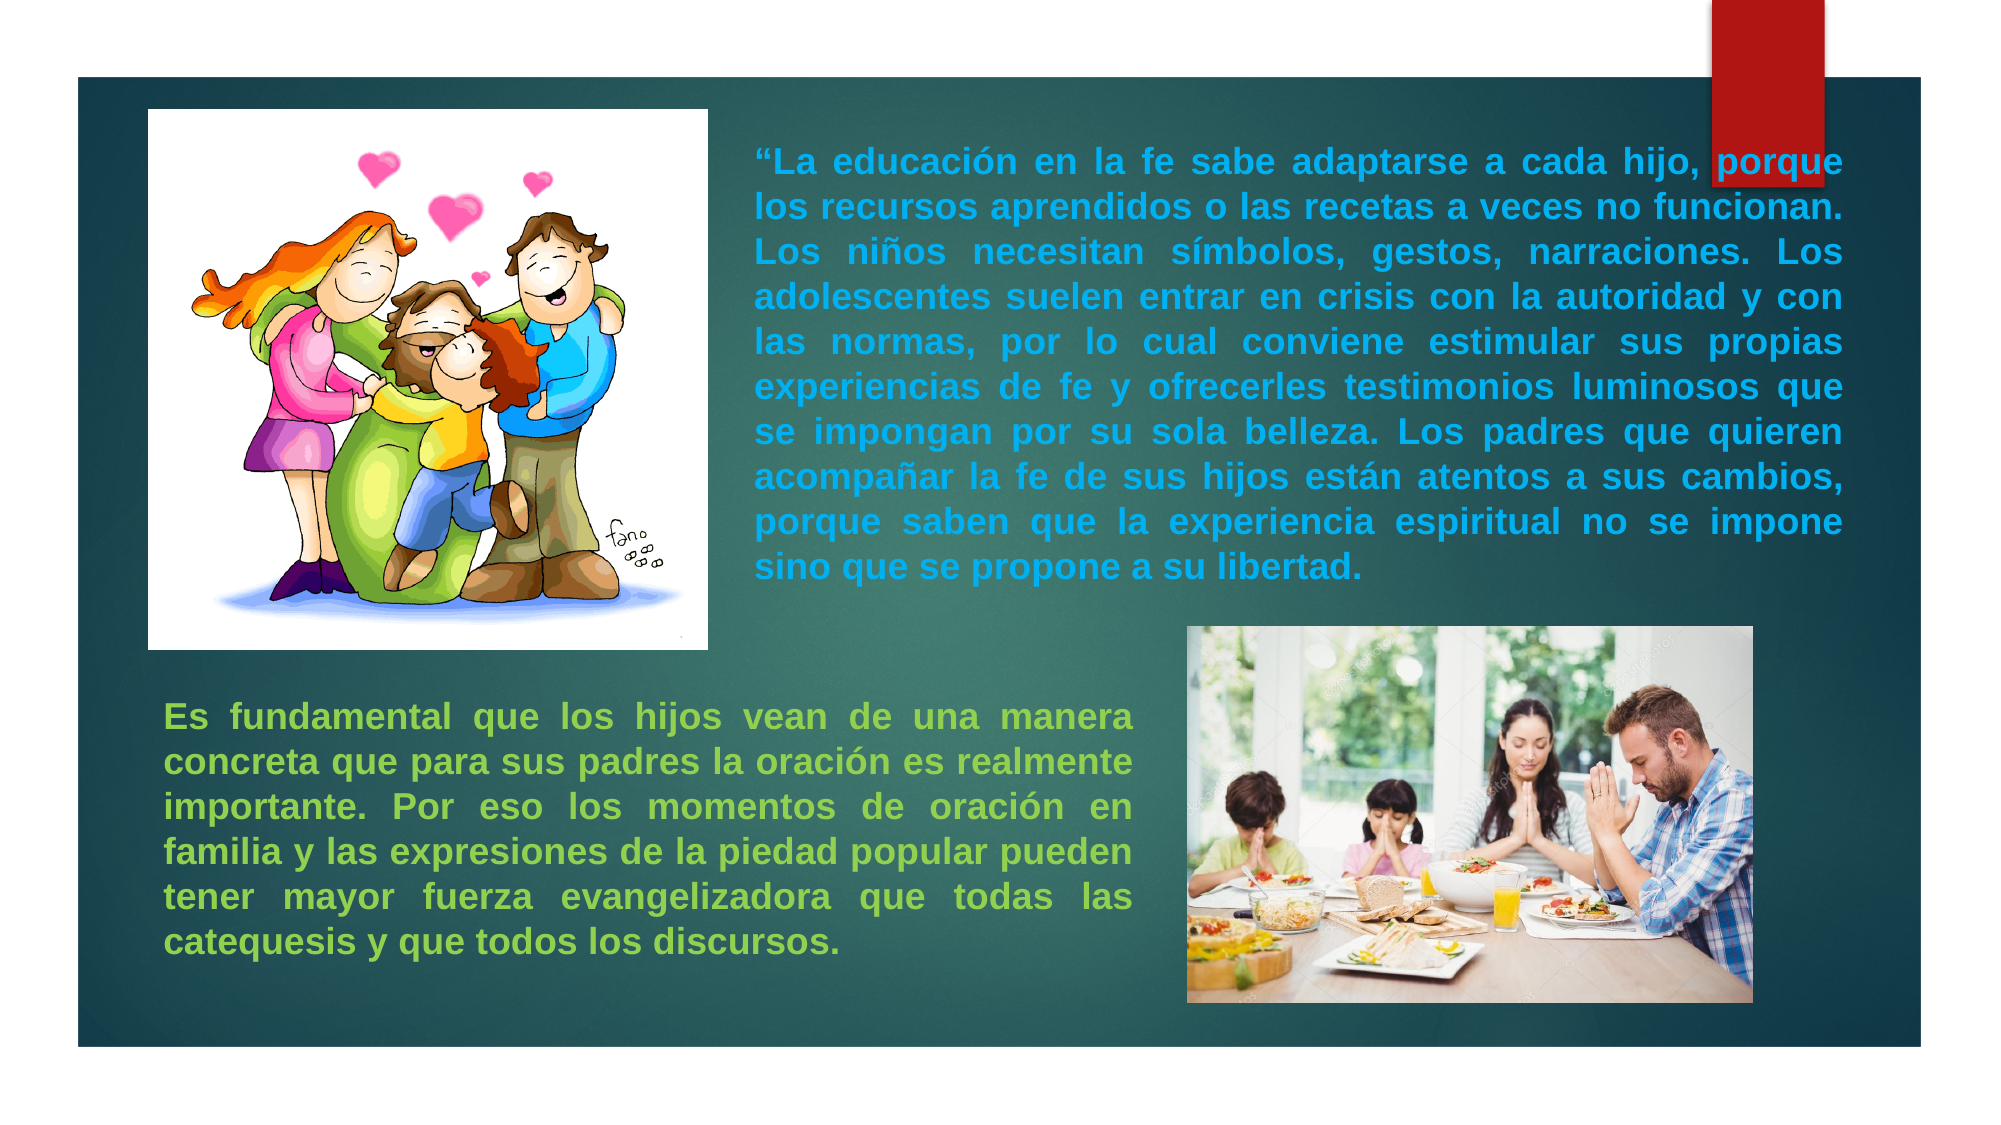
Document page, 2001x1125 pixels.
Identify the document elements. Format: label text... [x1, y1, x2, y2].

picture [148, 109, 708, 651]
text_box “La educación en la fe sabe adaptarse a cada hijo, porque los recursos aprendidos o las recetas a veces no funcionan. Los niños necesitan símbolos, gestos, narraciones. Los adolescentes suelen entrar en crisis con la autoridad y con las normas, por lo cual conviene estimular sus propias experiencias de fe y ofrecerles testimonios luminosos que se impongan por su sola belleza. Los padres que quieren acompañar la fe de sus hijos están atentos a sus cambios, porque saben que la experiencia espiritual no se impone sino que se propone a su libertad. [739, 129, 1859, 595]
picture [1187, 626, 1753, 1004]
text_box Es fundamental que los hijos vean de una manera concreta que para sus padres la oración es realmente importante. Por eso los momentos de oración en familia y las expresiones de la piedad popular pueden tener mayor fuerza evangelizadora que todas las catequesis y que todos los discursos. [148, 684, 1149, 970]
